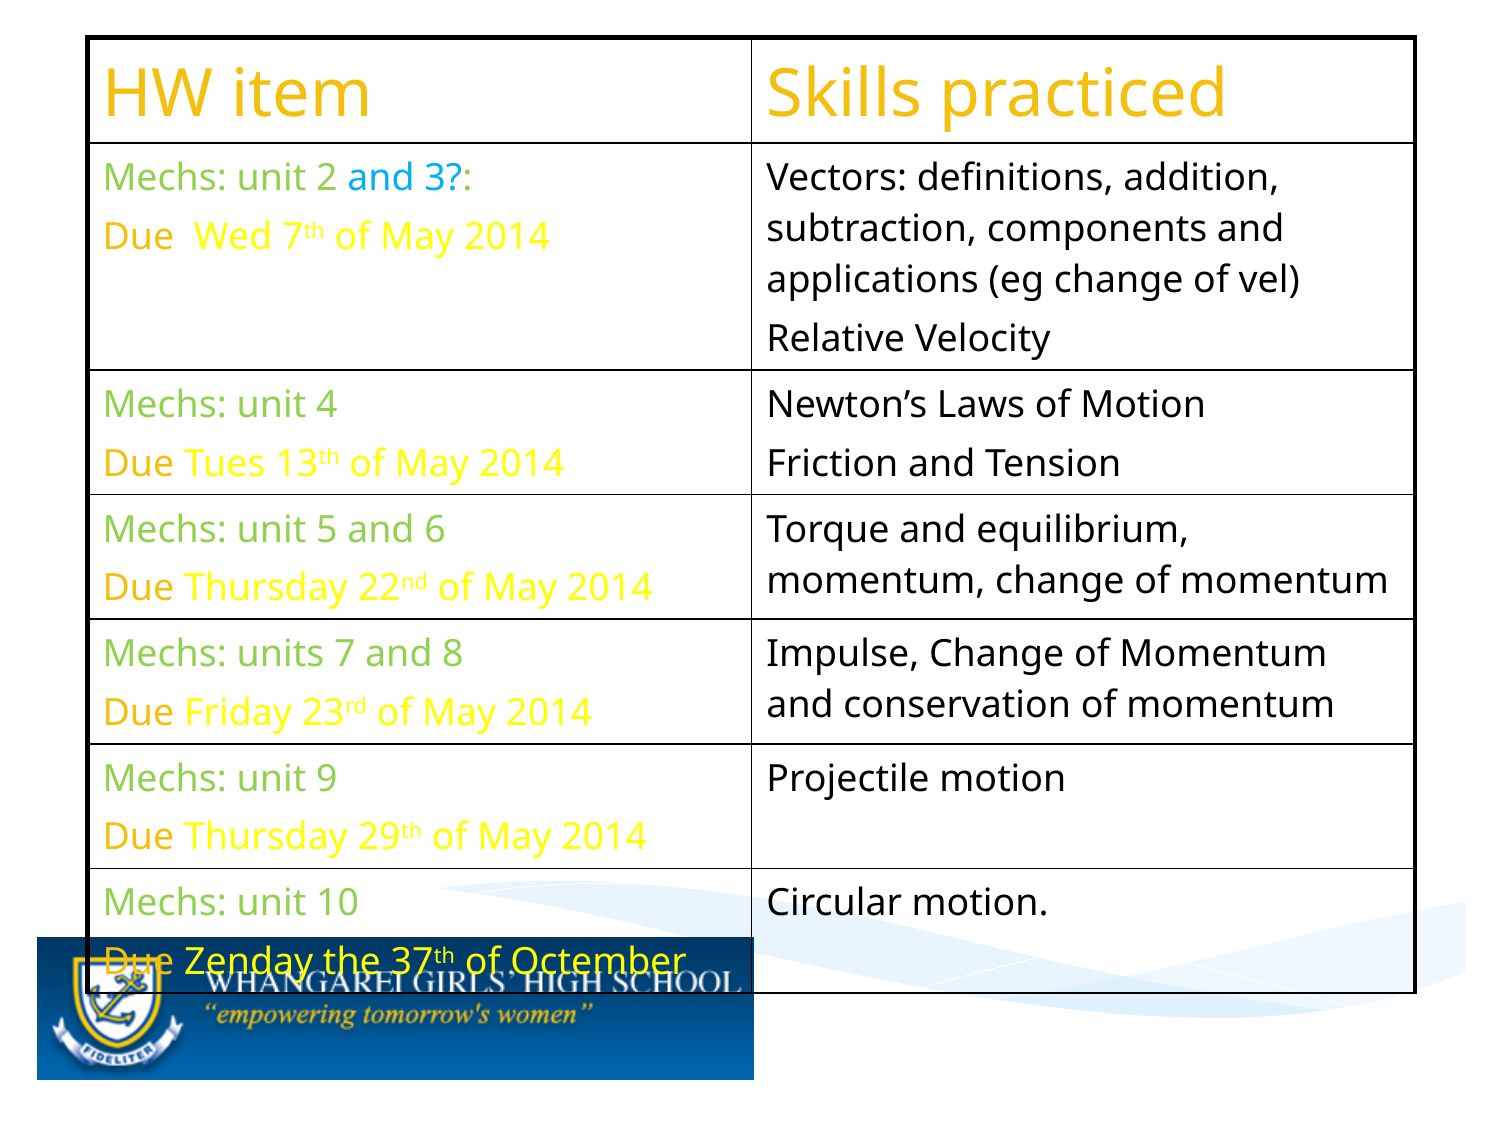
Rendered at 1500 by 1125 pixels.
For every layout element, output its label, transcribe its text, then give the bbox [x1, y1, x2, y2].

table_cell Mechs: unit 5 and 6 Due Thursday 22nd of May 2014 [90, 495, 751, 618]
table_header HW item [90, 40, 751, 142]
table_cell Vectors: definitions, addition, subtraction, components and applications (eg change of vel) Relative Velocity [752, 144, 1413, 369]
table_cell Mechs: unit 4 Due Tues 13th of May 2014 [90, 371, 751, 494]
table_cell Mechs: unit 9 Due Thursday 29th of May 2014 [90, 745, 751, 868]
table_cell Projectile motion [752, 745, 1413, 868]
picture [37, 937, 754, 1080]
table_cell Mechs: unit 10 Due Zenday the 37th of Octember [90, 869, 751, 935]
table_cell Torque and equilibrium, momentum, change of momentum [752, 495, 1413, 618]
table_cell Mechs: unit 2 and 3?: Due Wed 7th of May 2014 [90, 144, 751, 369]
table_cell Circular motion. [752, 869, 1413, 992]
table_header Skills practiced [752, 40, 1413, 142]
table_cell Mechs: units 7 and 8 Due Friday 23rd of May 2014 [90, 620, 751, 743]
table_cell Impulse, Change of Momentum and conservation of momentum [752, 620, 1413, 743]
table_cell Newton’s Laws of Motion Friction and Tension [752, 371, 1413, 494]
